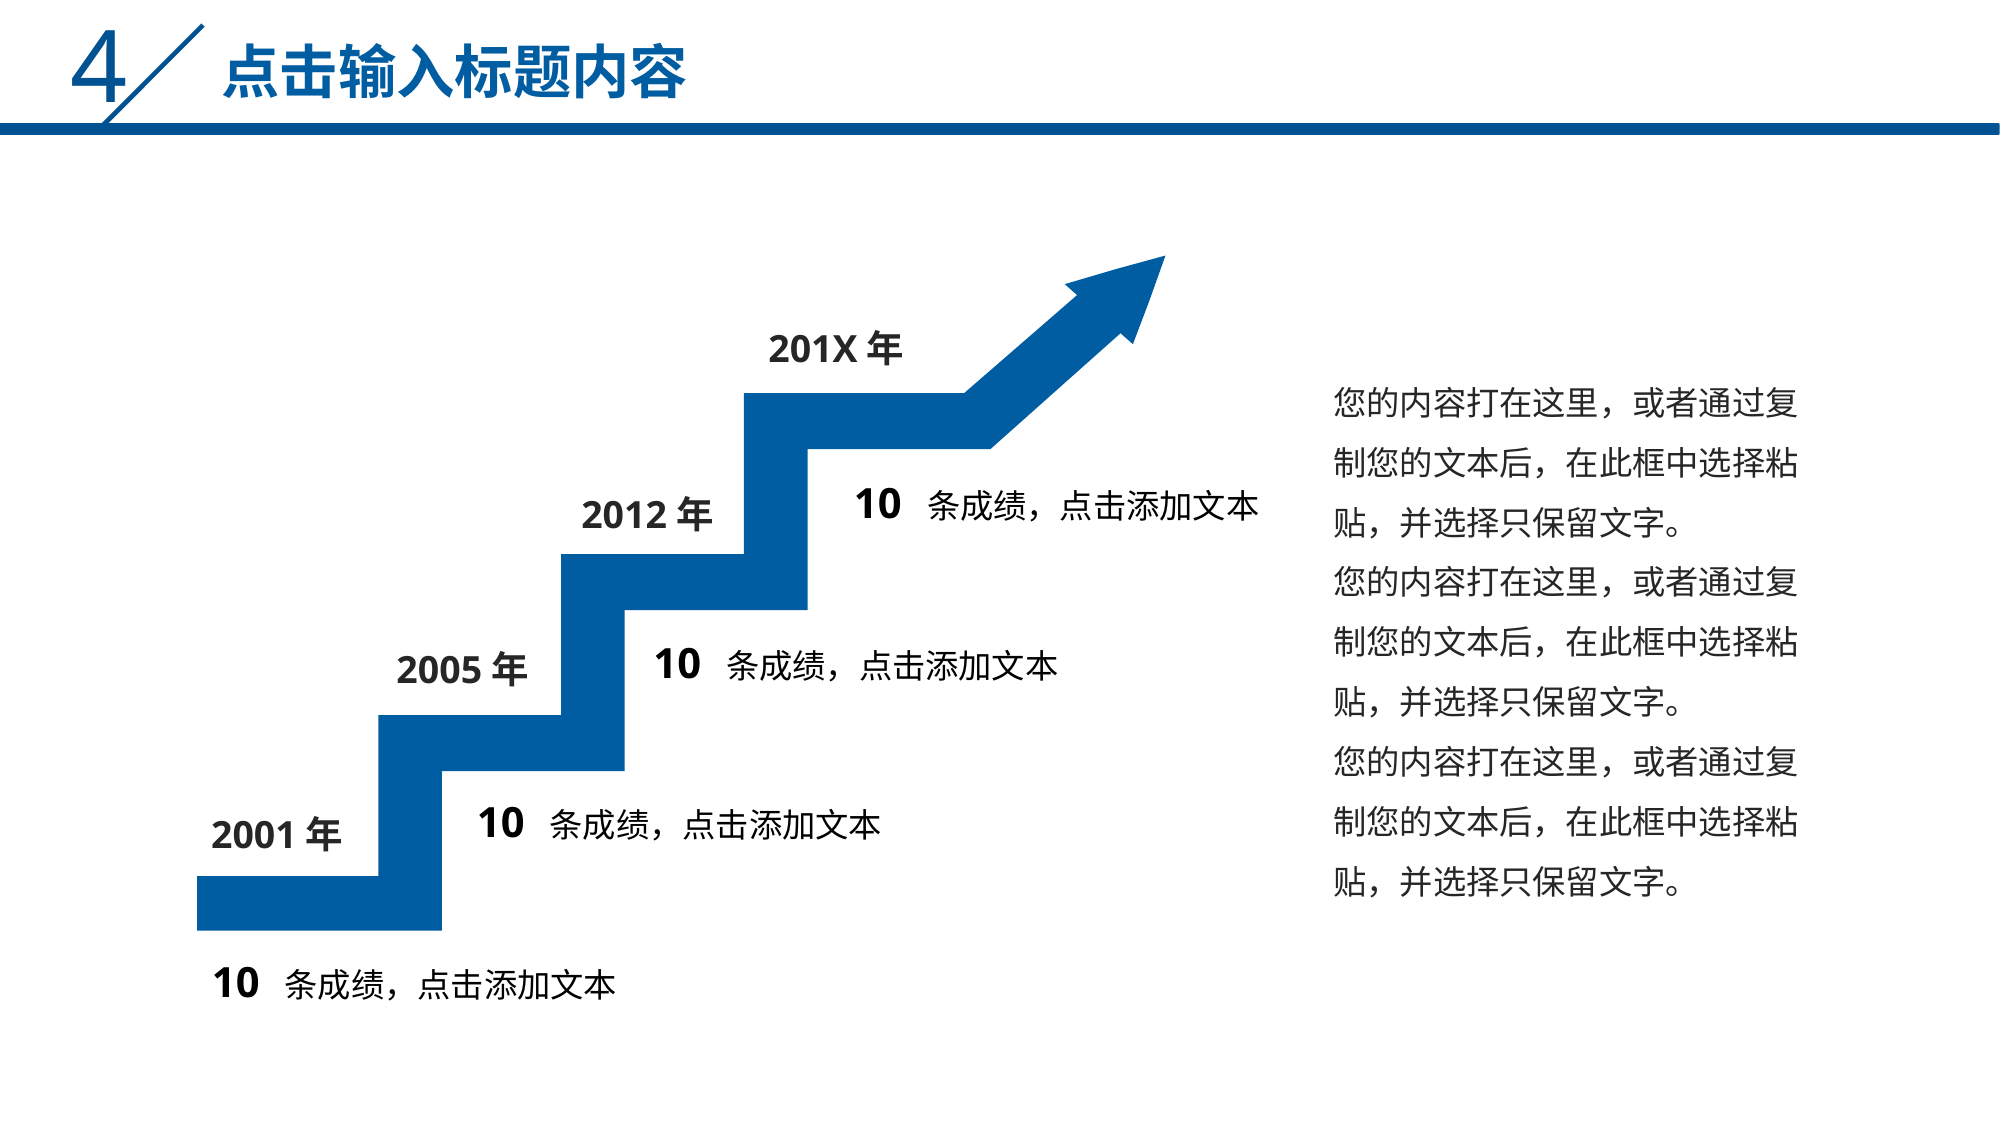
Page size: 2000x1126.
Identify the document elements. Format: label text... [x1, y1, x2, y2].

text_box 点击输入标题内容 [185, 27, 725, 113]
text_box 10 条成绩，点击添加文本 [638, 621, 1189, 697]
text_box 201X年 [753, 317, 920, 378]
text_box 10 条成绩，点击添加文本 [462, 780, 1012, 855]
text_box 10 条成绩，点击添加文本 [197, 940, 747, 1016]
text_box 2001年 [196, 803, 359, 864]
text_box 2005年 [381, 638, 544, 699]
text_box 2012年 [566, 483, 729, 543]
text_box 10 条成绩，点击添加文本 [839, 461, 1295, 536]
text_box 您的内容打在这里，或者通过复制您的文本后，在此框中选择粘贴，并选择只保留文字。 您的内容打在这里，或者通过复制您的文本后，在此框中选择粘贴，并选择只保留文字。 您的内容打在这里，或者通过复制您的文本后，在此框中选择粘贴，并选择只保留文字。 [1318, 354, 1815, 969]
text_box [197, 255, 1166, 931]
